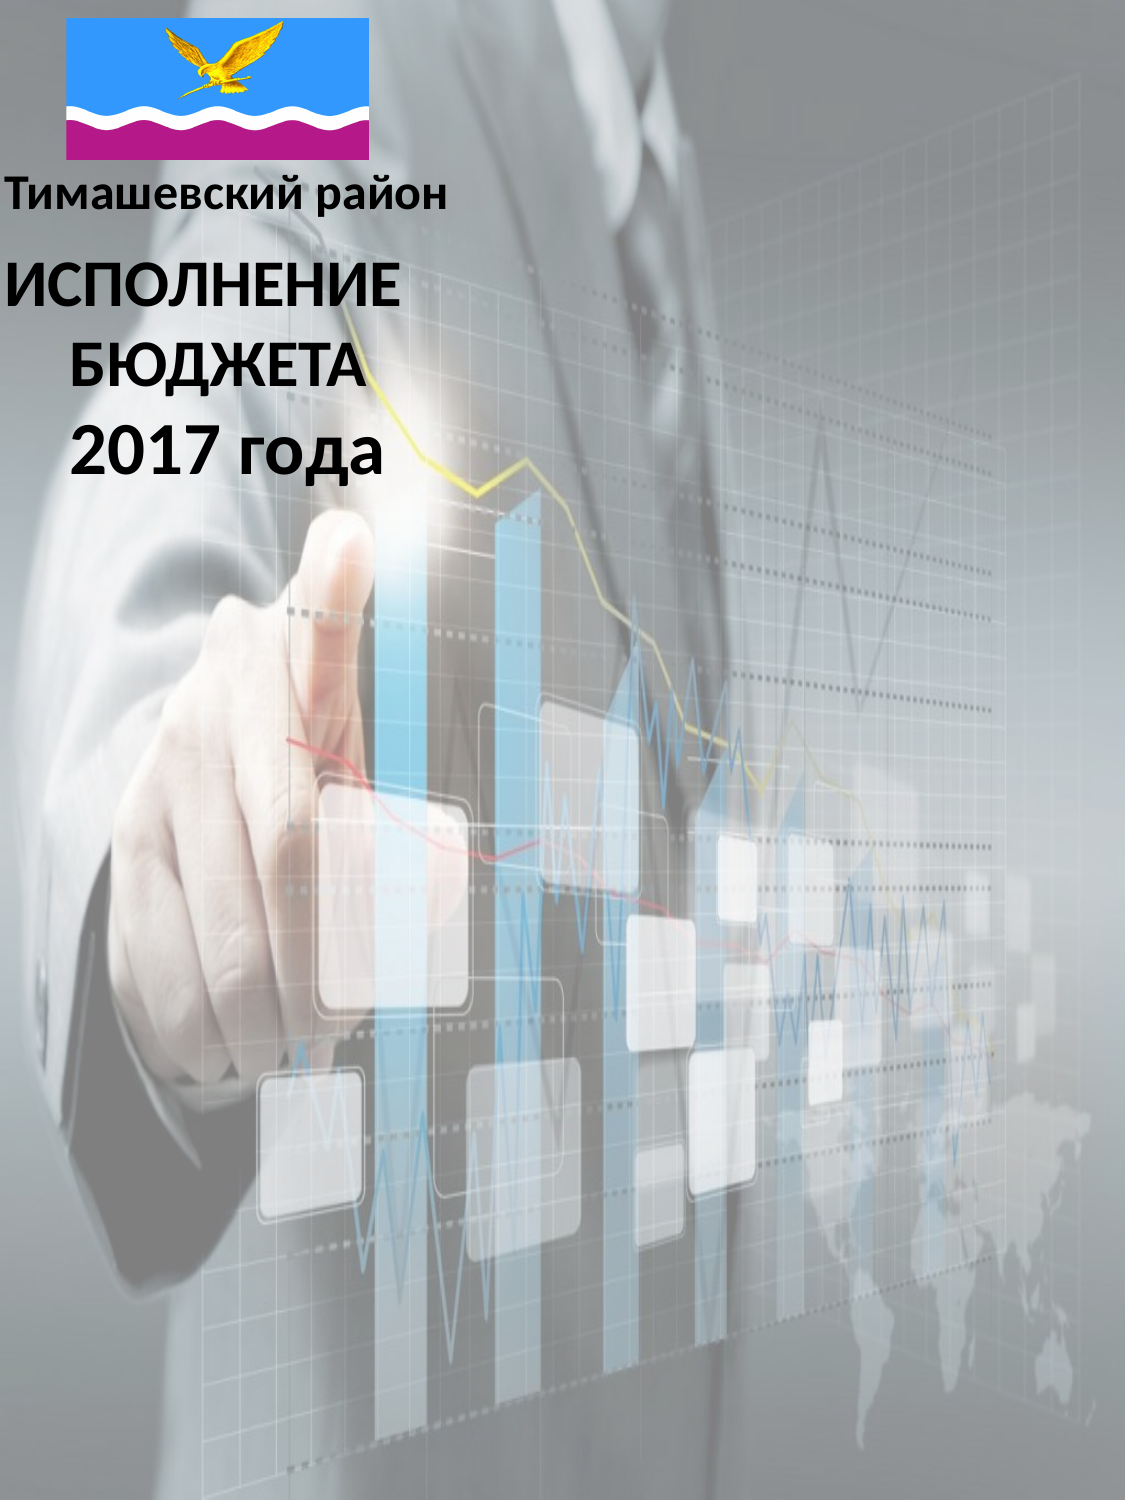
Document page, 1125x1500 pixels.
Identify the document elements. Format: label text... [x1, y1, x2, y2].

text_box [64, 17, 371, 161]
text_box Динамика расходов бюджета на реализацию программы [0, 0, 1125, 1500]
text_box ИСПОЛНЕНИЕ БЮДЖЕТА 2017 года [0, 187, 493, 498]
text_box Тимашевский район [0, 152, 469, 228]
